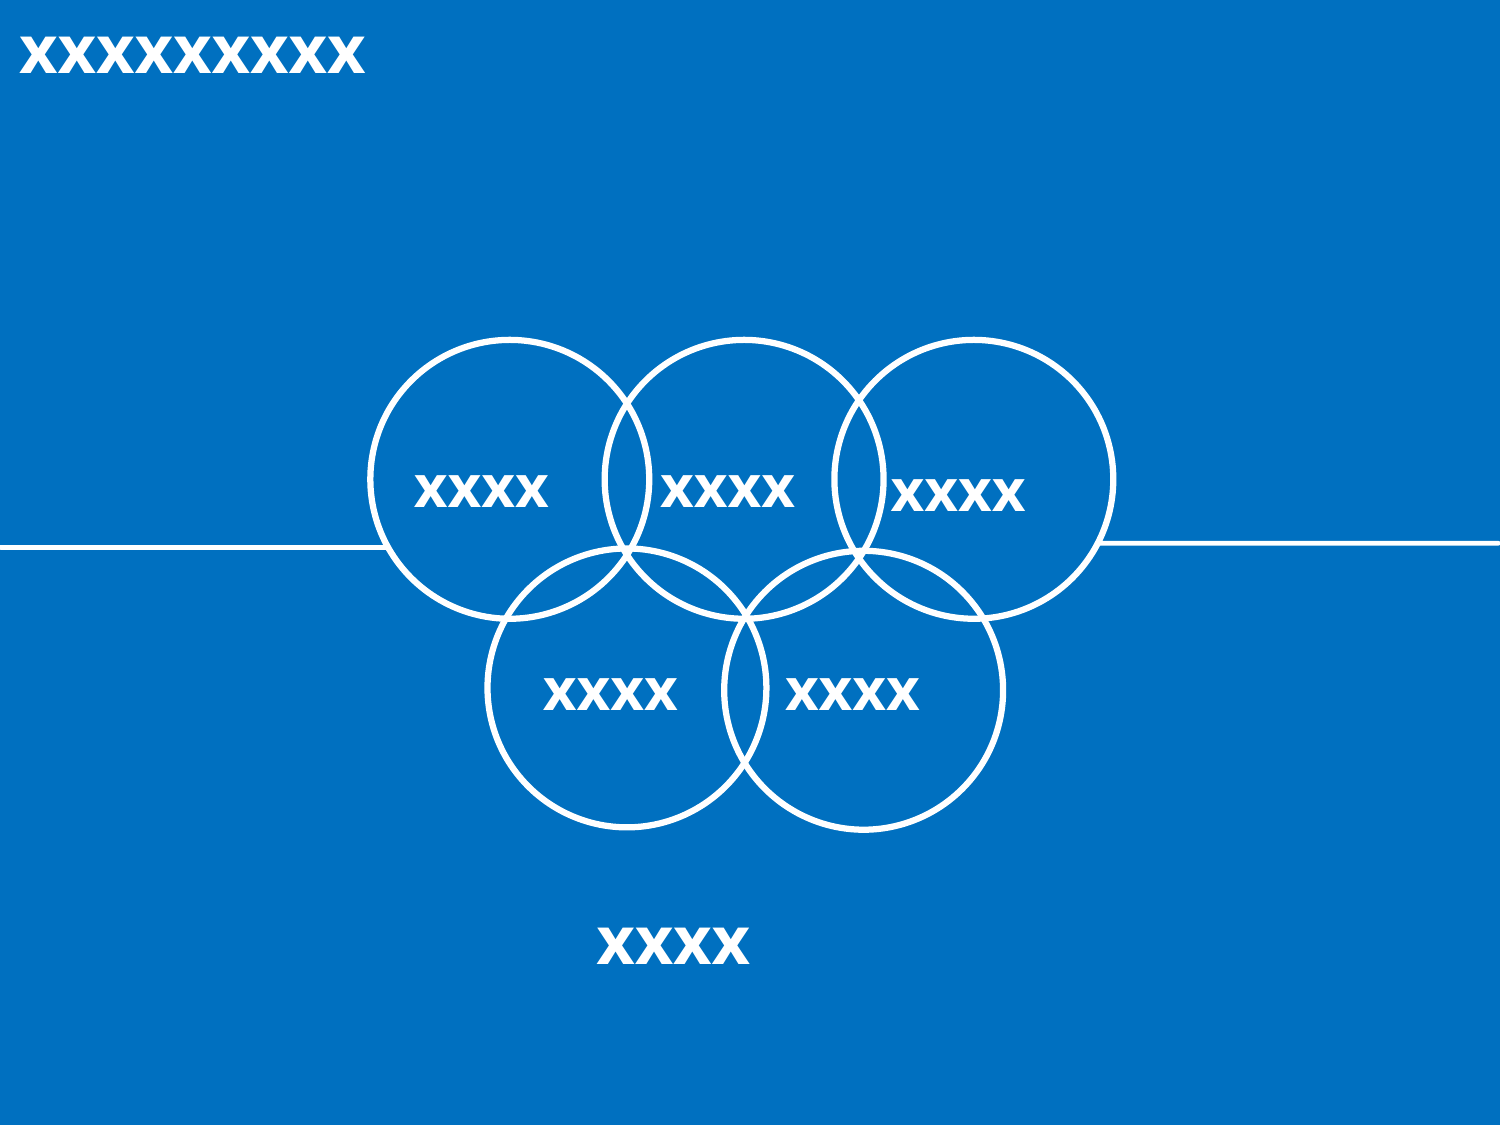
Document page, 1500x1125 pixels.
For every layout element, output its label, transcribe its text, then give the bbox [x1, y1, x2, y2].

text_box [604, 339, 833, 549]
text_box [487, 548, 767, 828]
text_box xxxx [581, 890, 766, 986]
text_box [834, 339, 1114, 619]
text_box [723, 550, 1004, 830]
text_box xxxxxxxxx [4, 0, 381, 95]
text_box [370, 339, 603, 619]
